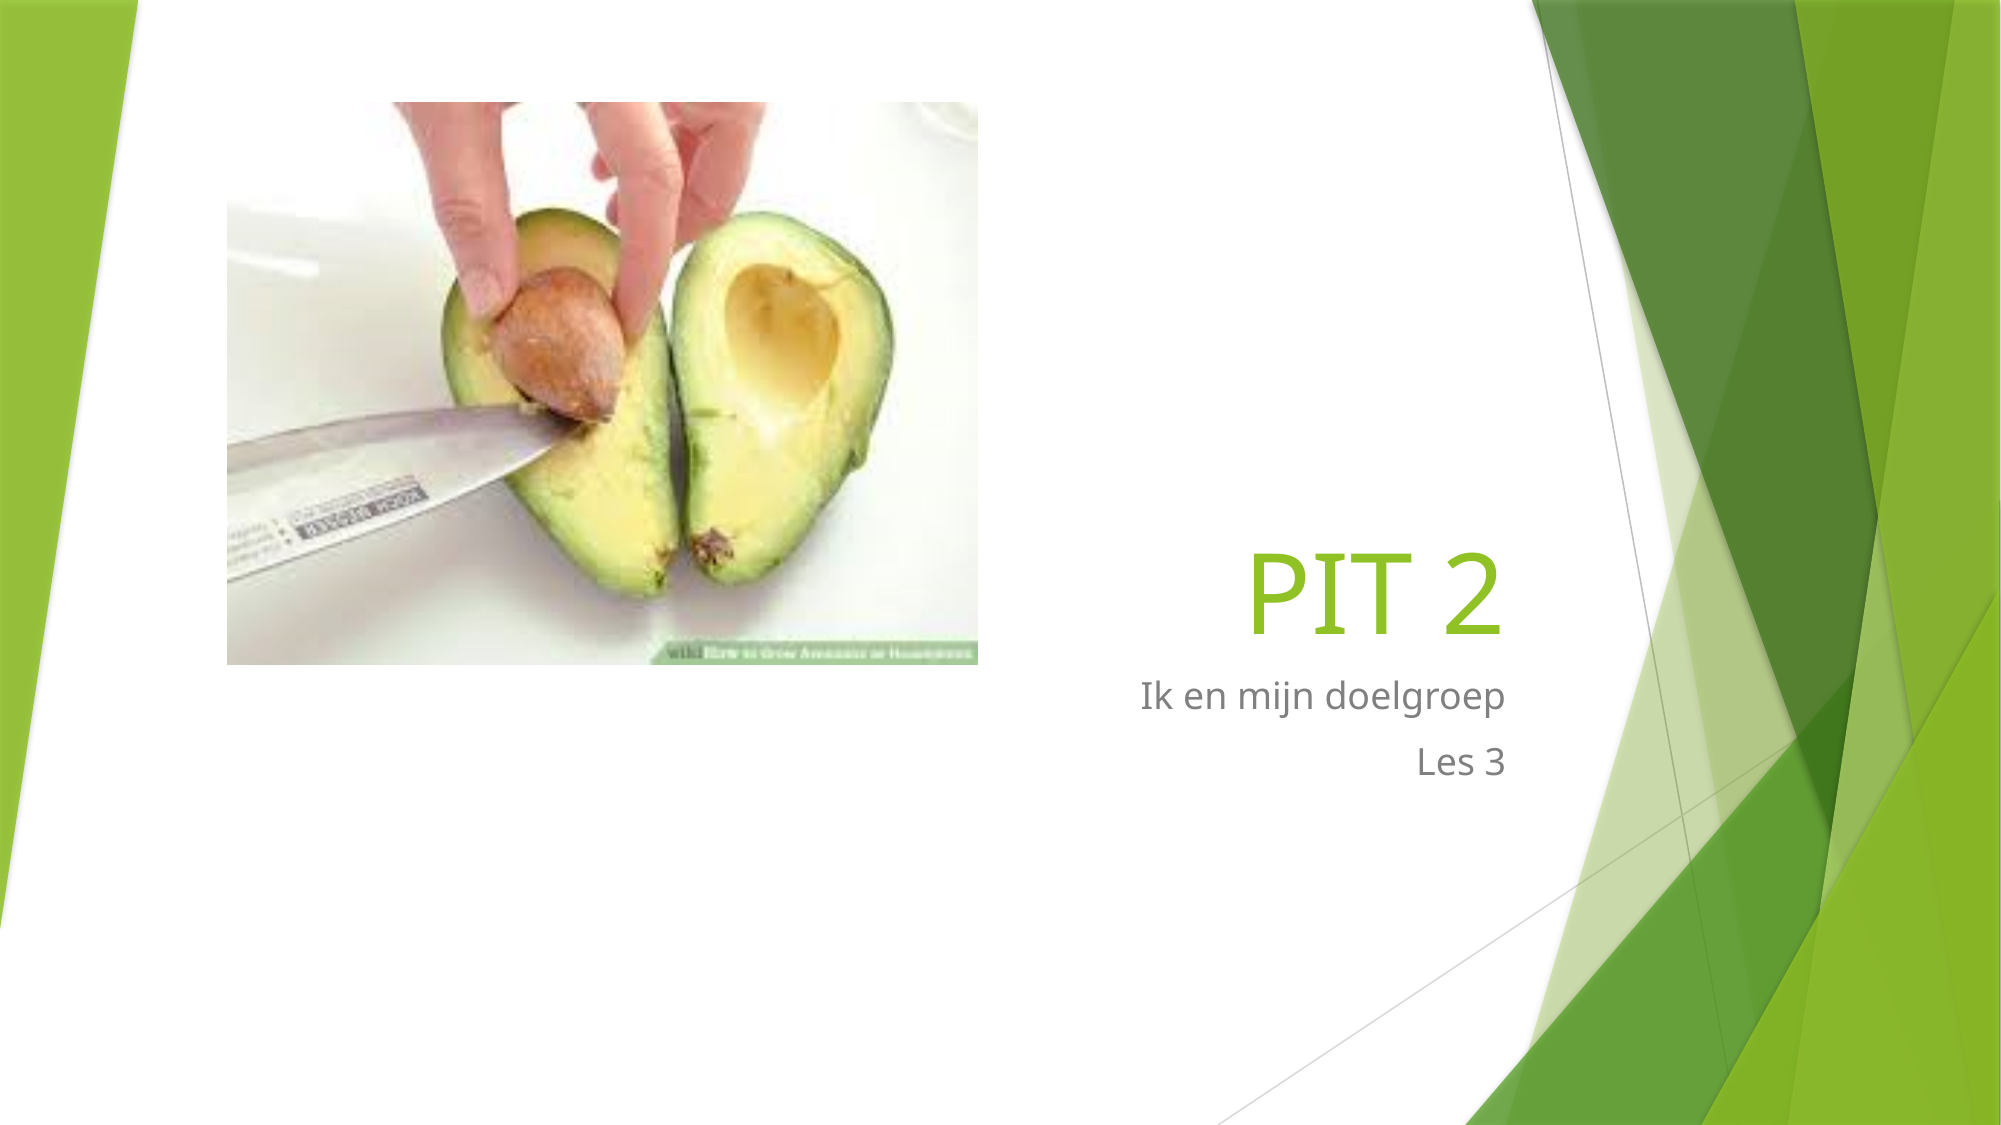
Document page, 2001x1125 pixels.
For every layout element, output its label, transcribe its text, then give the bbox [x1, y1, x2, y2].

title PIT 2 [983, 394, 1522, 664]
picture [226, 102, 978, 665]
subtitle Ik en mijn doelgroep Les 3 [247, 664, 1522, 845]
